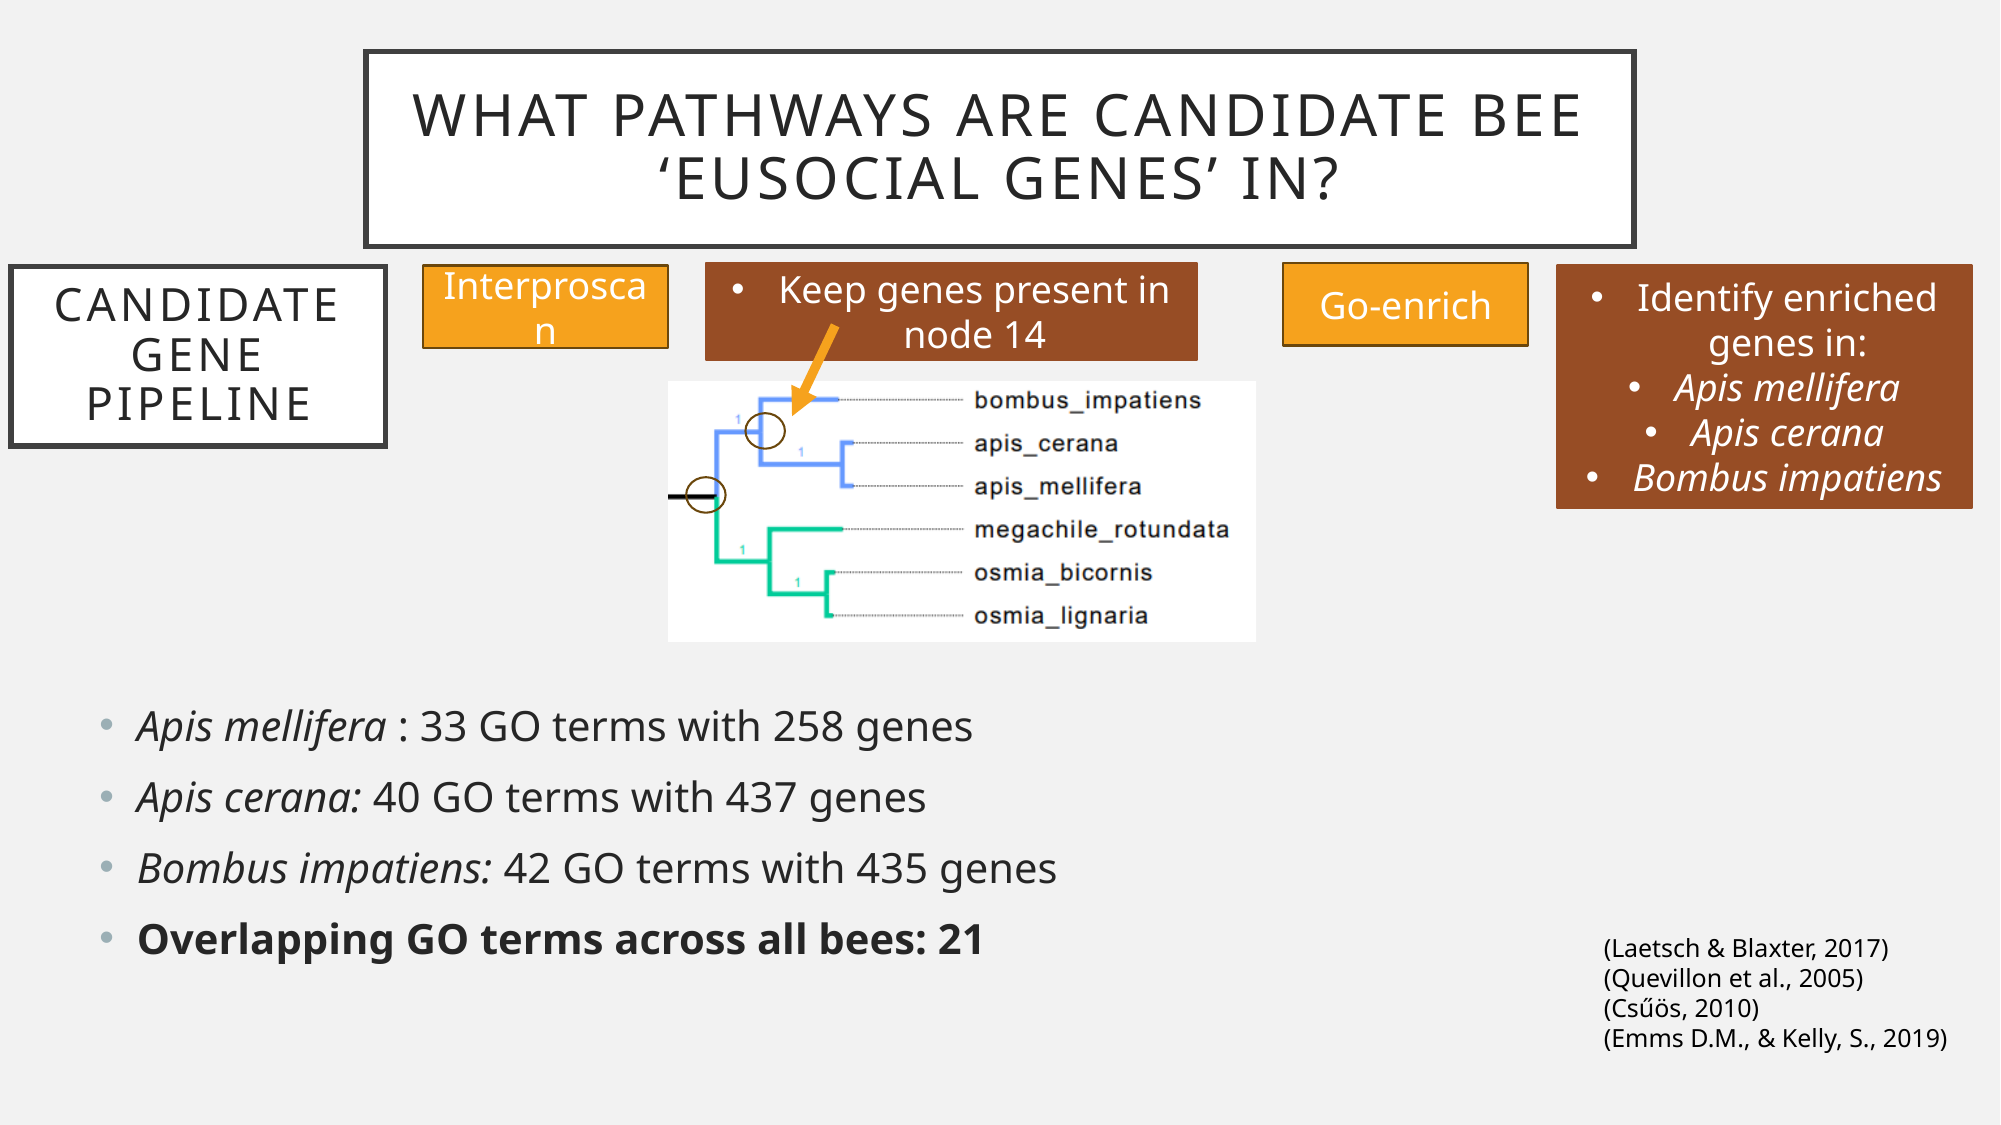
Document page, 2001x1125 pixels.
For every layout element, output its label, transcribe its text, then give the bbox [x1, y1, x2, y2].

list Apis mellifera : 33 GO terms with 258 genes Apis cerana: 40 GO terms with 437 genes Bombus impatiens: 42 GO terms with 435 genes Overlapping GO terms across all bees: 21 [84, 692, 1832, 1073]
text_box Candidate gene pipeline [10, 266, 386, 446]
text_box (Laetsch & Blaxter, 2017) (Quevillon et al., 2005) (Csűös, 2010) (Emms D.M., & Kelly, S., 2019) [1588, 925, 2000, 1060]
text_box Go-enrich [1282, 262, 1529, 347]
text_box Keep genes present in node 14 [705, 262, 1198, 361]
title What pathways are candidate bee ‘eusocial genes’ in? [363, 49, 1637, 249]
text_box Interproscan [422, 264, 669, 349]
text_box Identify enriched genes in: Apis mellifera Apis cerana Bombus impatiens [1556, 264, 1973, 509]
picture [667, 381, 1257, 642]
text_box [792, 325, 836, 417]
